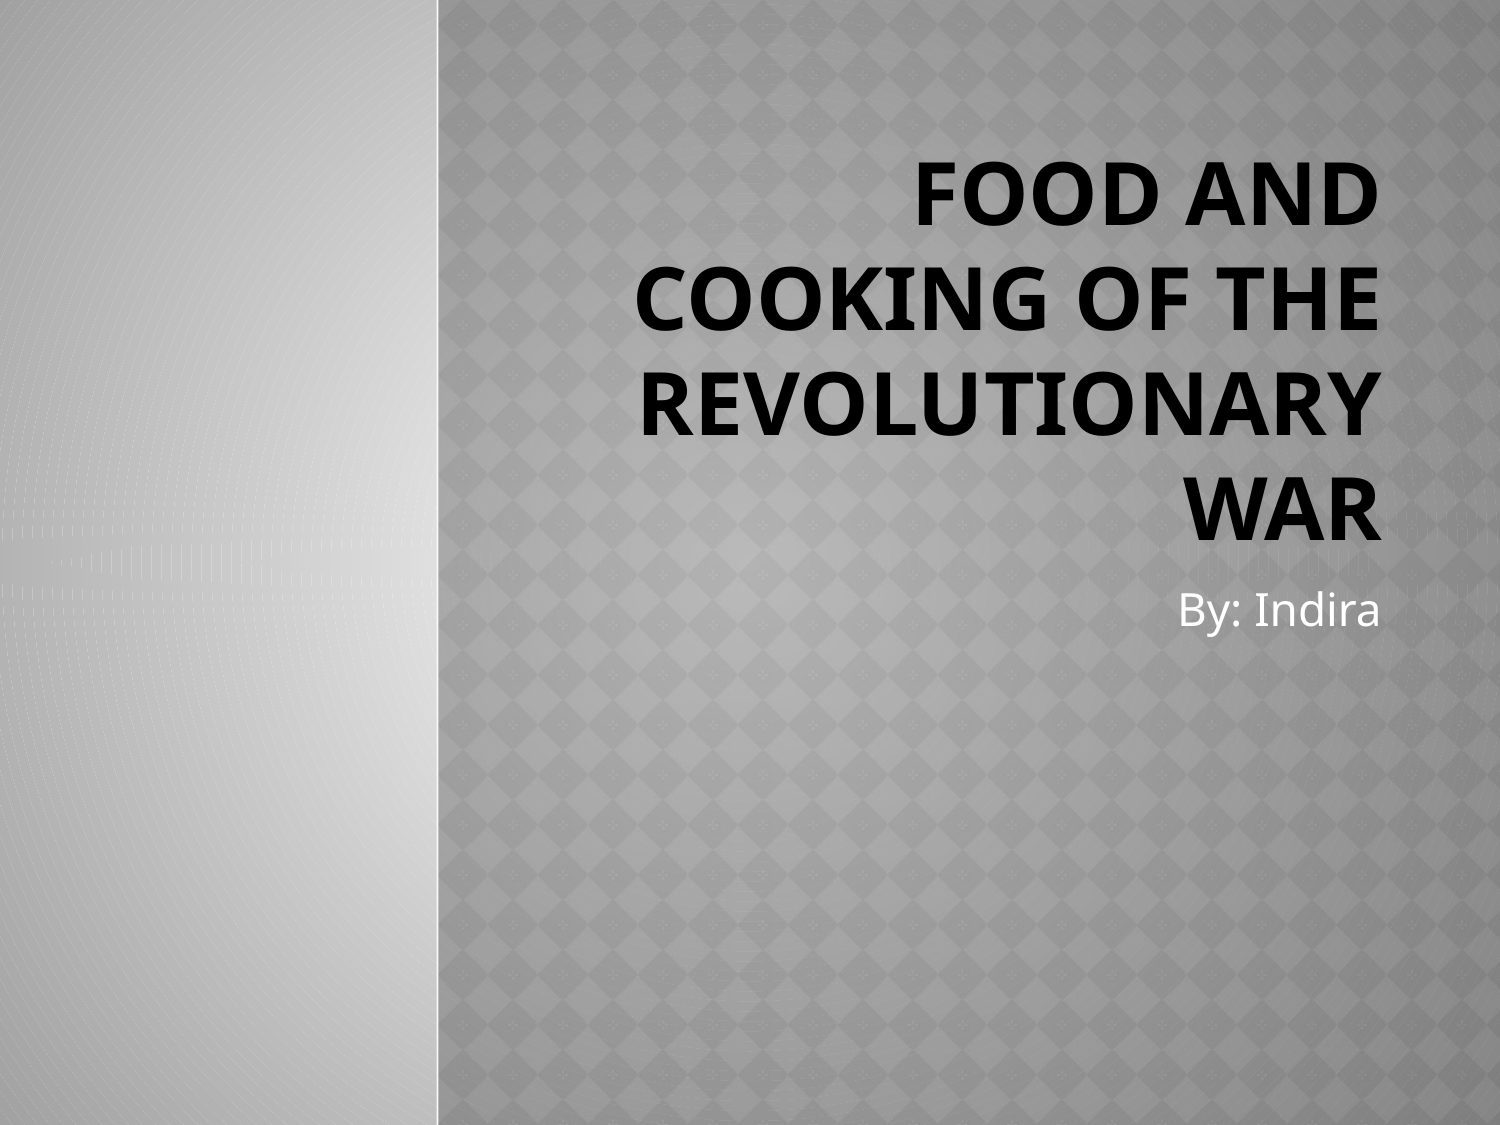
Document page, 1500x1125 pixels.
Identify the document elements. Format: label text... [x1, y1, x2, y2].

title Food and Cooking of the Revolutionary War [552, 87, 1390, 558]
subtitle By: Indira [550, 580, 1390, 762]
